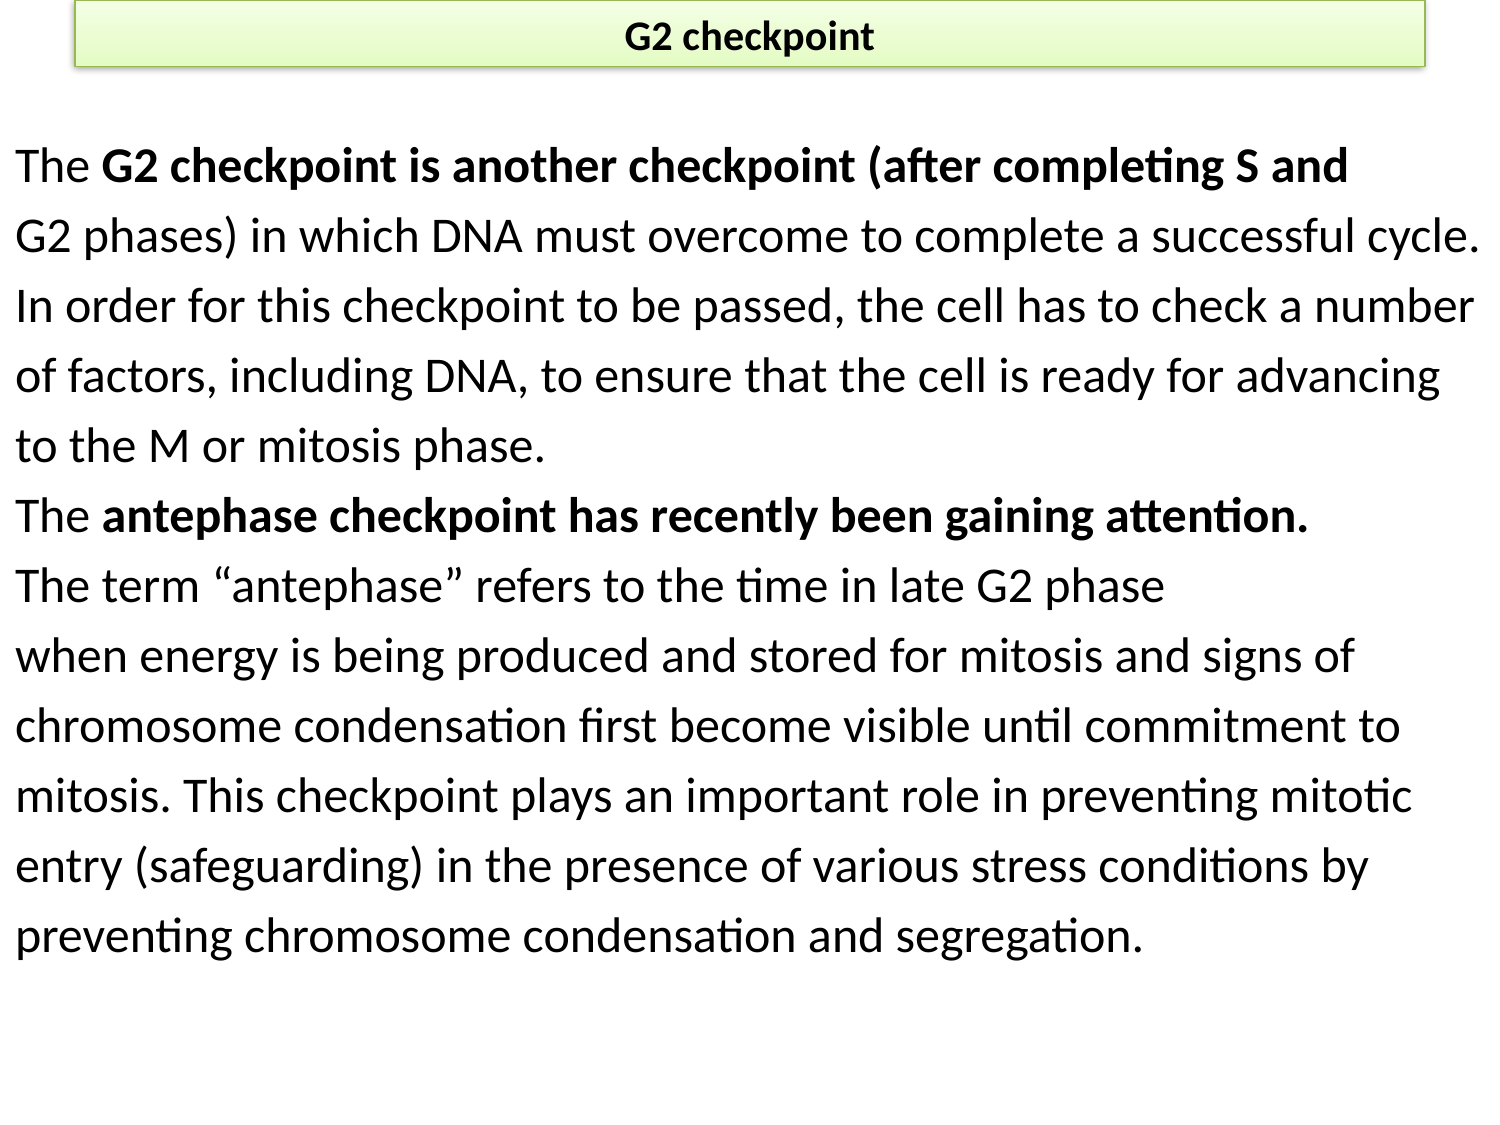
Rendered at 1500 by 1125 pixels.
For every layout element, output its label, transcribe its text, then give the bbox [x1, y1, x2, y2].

list The G2 checkpoint is another checkpoint (after completing S and G2 phases) in which DNA must overcome to complete a successful cycle. In order for this checkpoint to be passed, the cell has to check a number of factors, including DNA, to ensure that the cell is ready for advancing to the M or mitosis phase. The antephase checkpoint has recently been gaining attention. The term “antephase” refers to the time in late G2 phase when energy is being produced and stored for mitosis and signs of chromosome condensation first become visible until commitment to mitosis. This checkpoint plays an important role in preventing mitotic entry (safeguarding) in the presence of various stress conditions by preventing chromosome condensation and segregation. [0, 125, 1500, 1005]
title G2 checkpoint [74, 0, 1426, 67]
